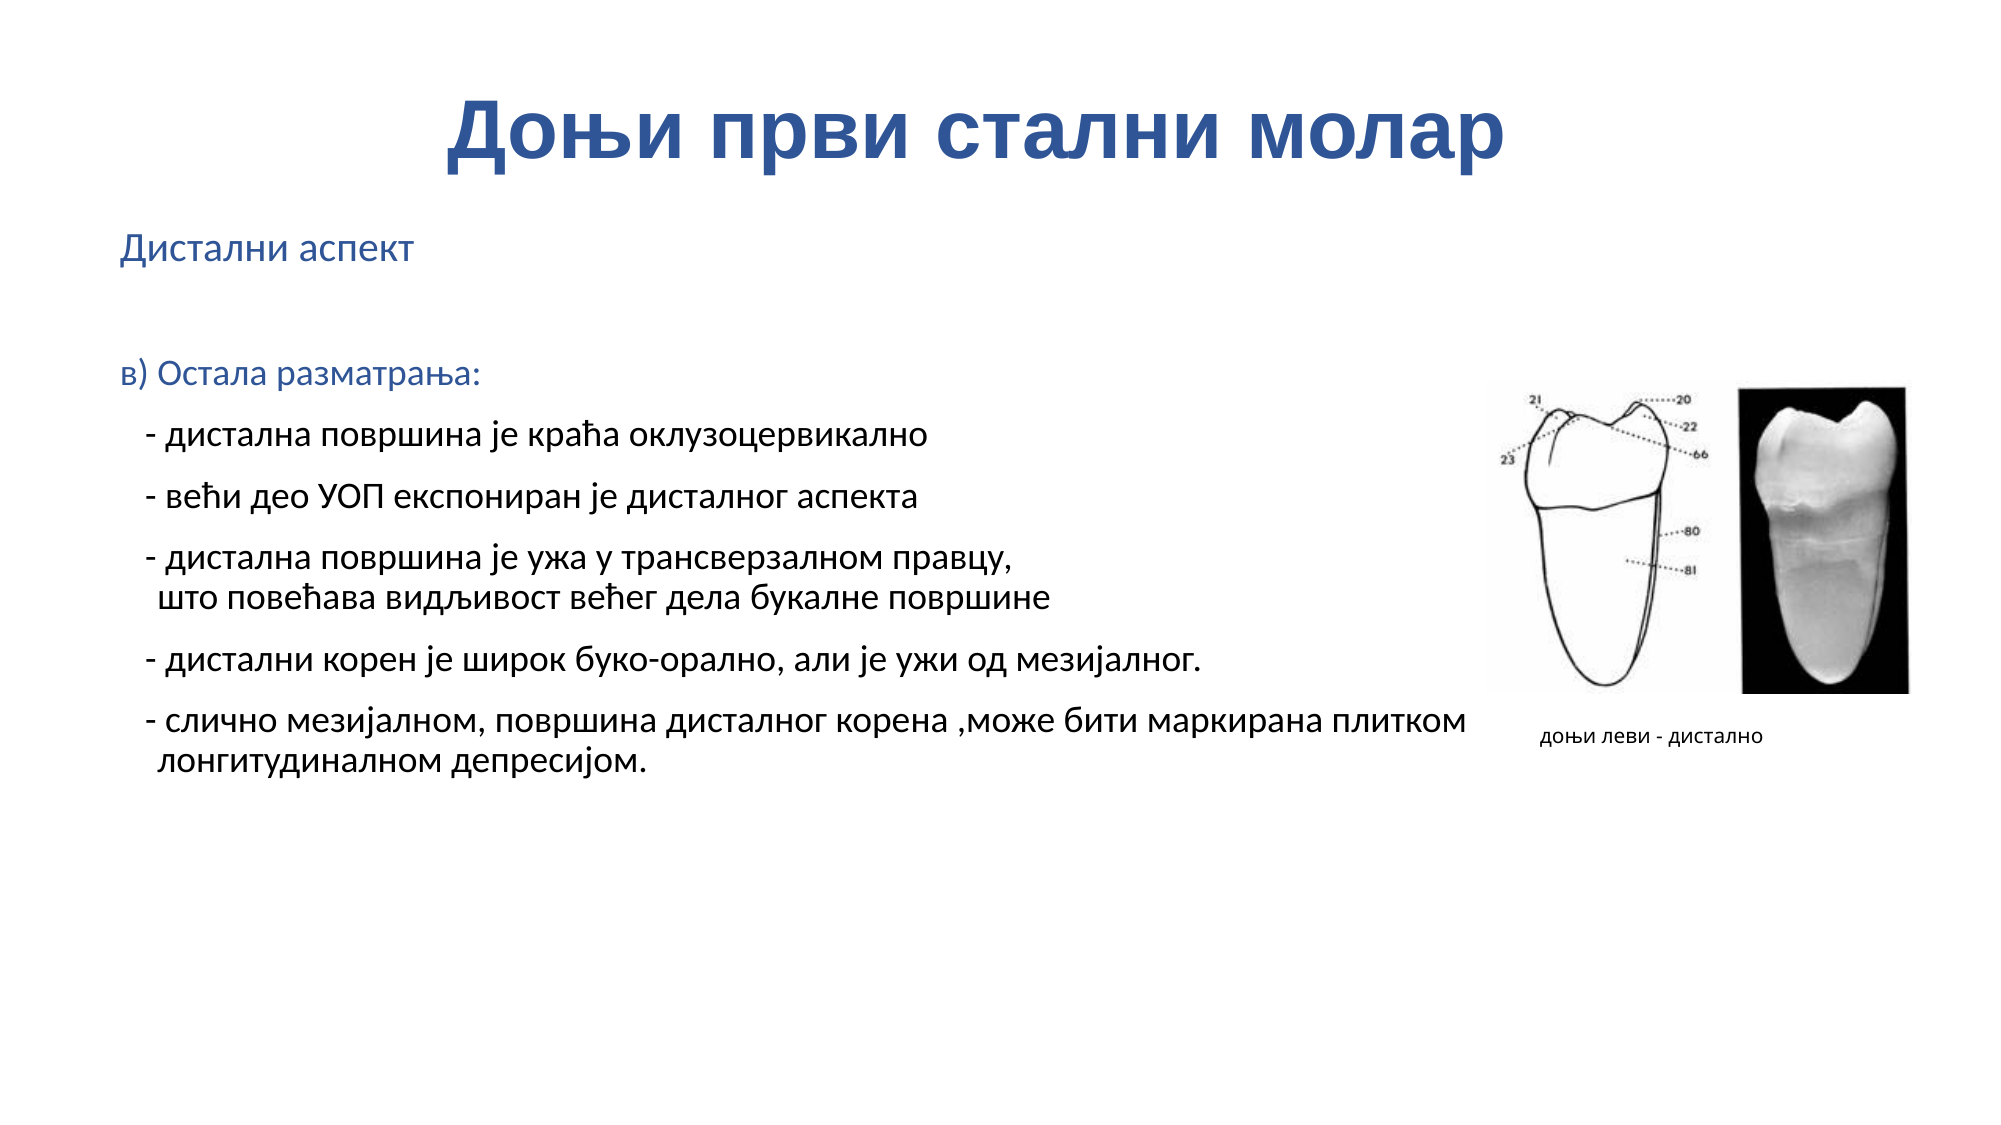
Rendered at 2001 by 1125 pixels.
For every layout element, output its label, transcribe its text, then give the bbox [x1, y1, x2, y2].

picture [1486, 380, 1912, 694]
list Дистални аспект в) Остала разматрања: - дистална површина је краћа оклузоцервикално - већи део УОП експониран је дисталног аспекта - дистална површина је ужа у трансверзалном правцу, што повећава видљивост већег дела букалне површине - дистални корен је широк буко-орално, али је ужи од мезијалног. - слично мезијалном, површина дисталног корена ,може бити маркирана плитком лонгитудиналном депресијом. [104, 218, 1543, 921]
text_box Доњи први стални молар [432, 31, 1708, 219]
text_box доњи леви - дистално [1525, 715, 1778, 756]
